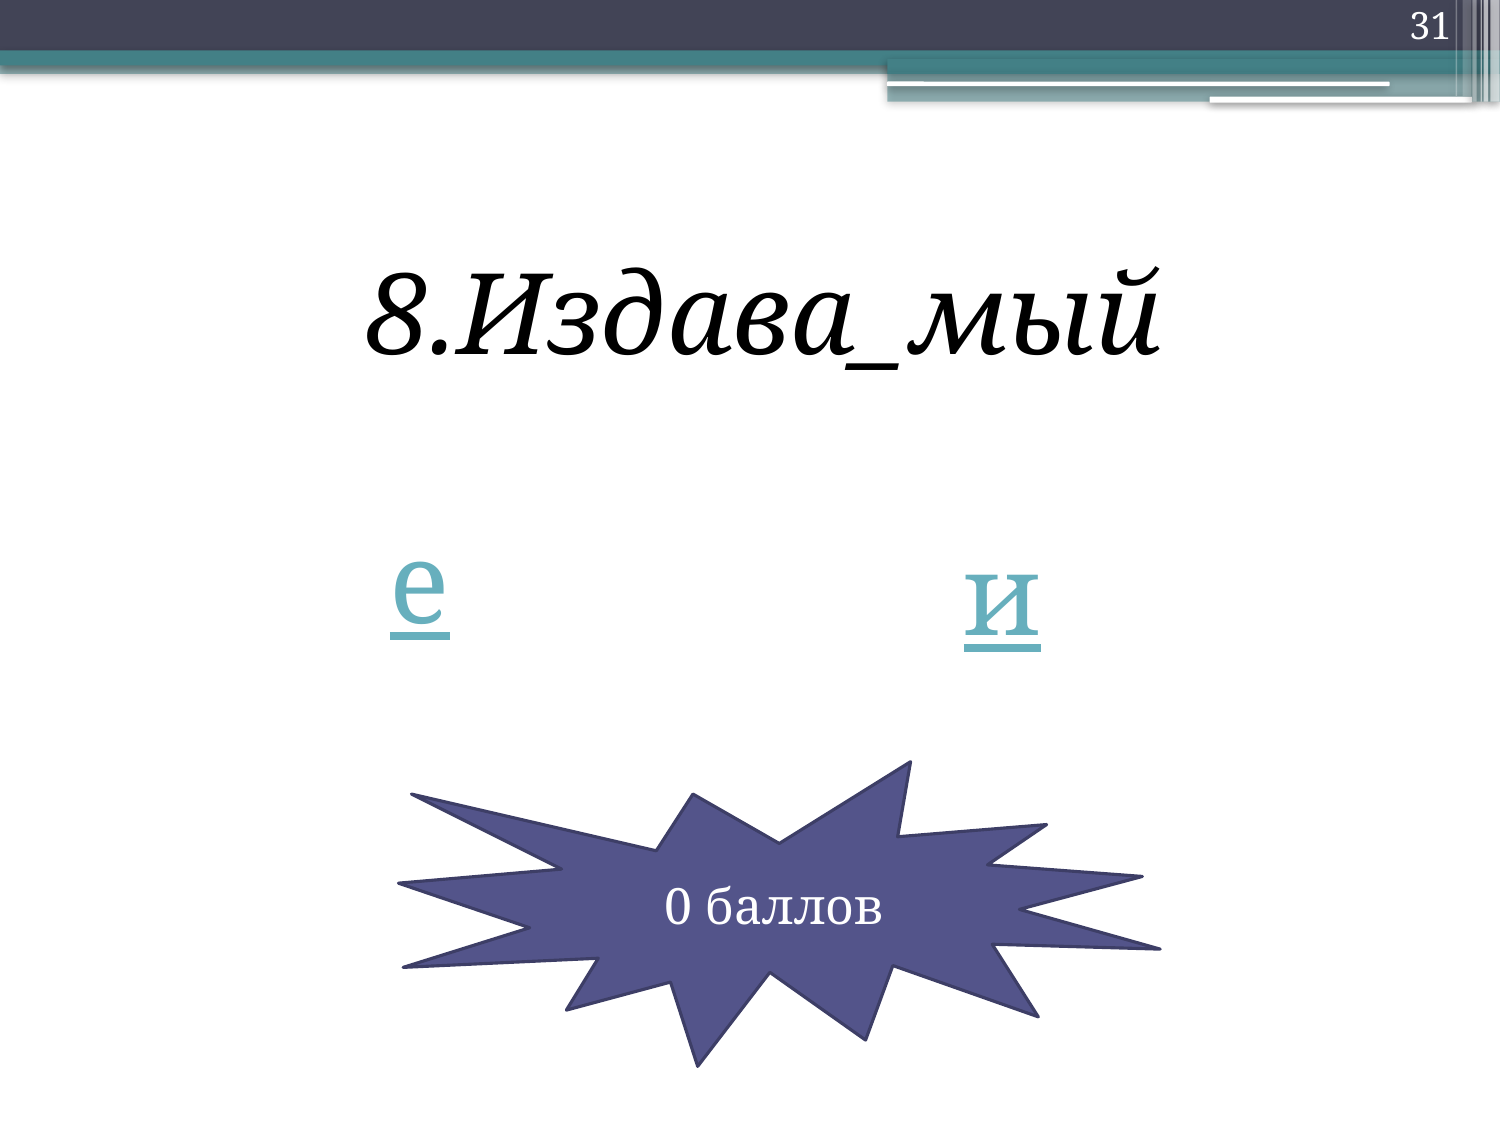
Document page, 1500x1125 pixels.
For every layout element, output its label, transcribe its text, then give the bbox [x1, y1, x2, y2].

text_box 8.Издава_мый [351, 234, 1395, 385]
text_box и [949, 515, 1219, 684]
text_box е [375, 503, 575, 672]
slide_number 31 [1341, 0, 1466, 61]
text_box 0 баллов [396, 760, 1162, 1068]
